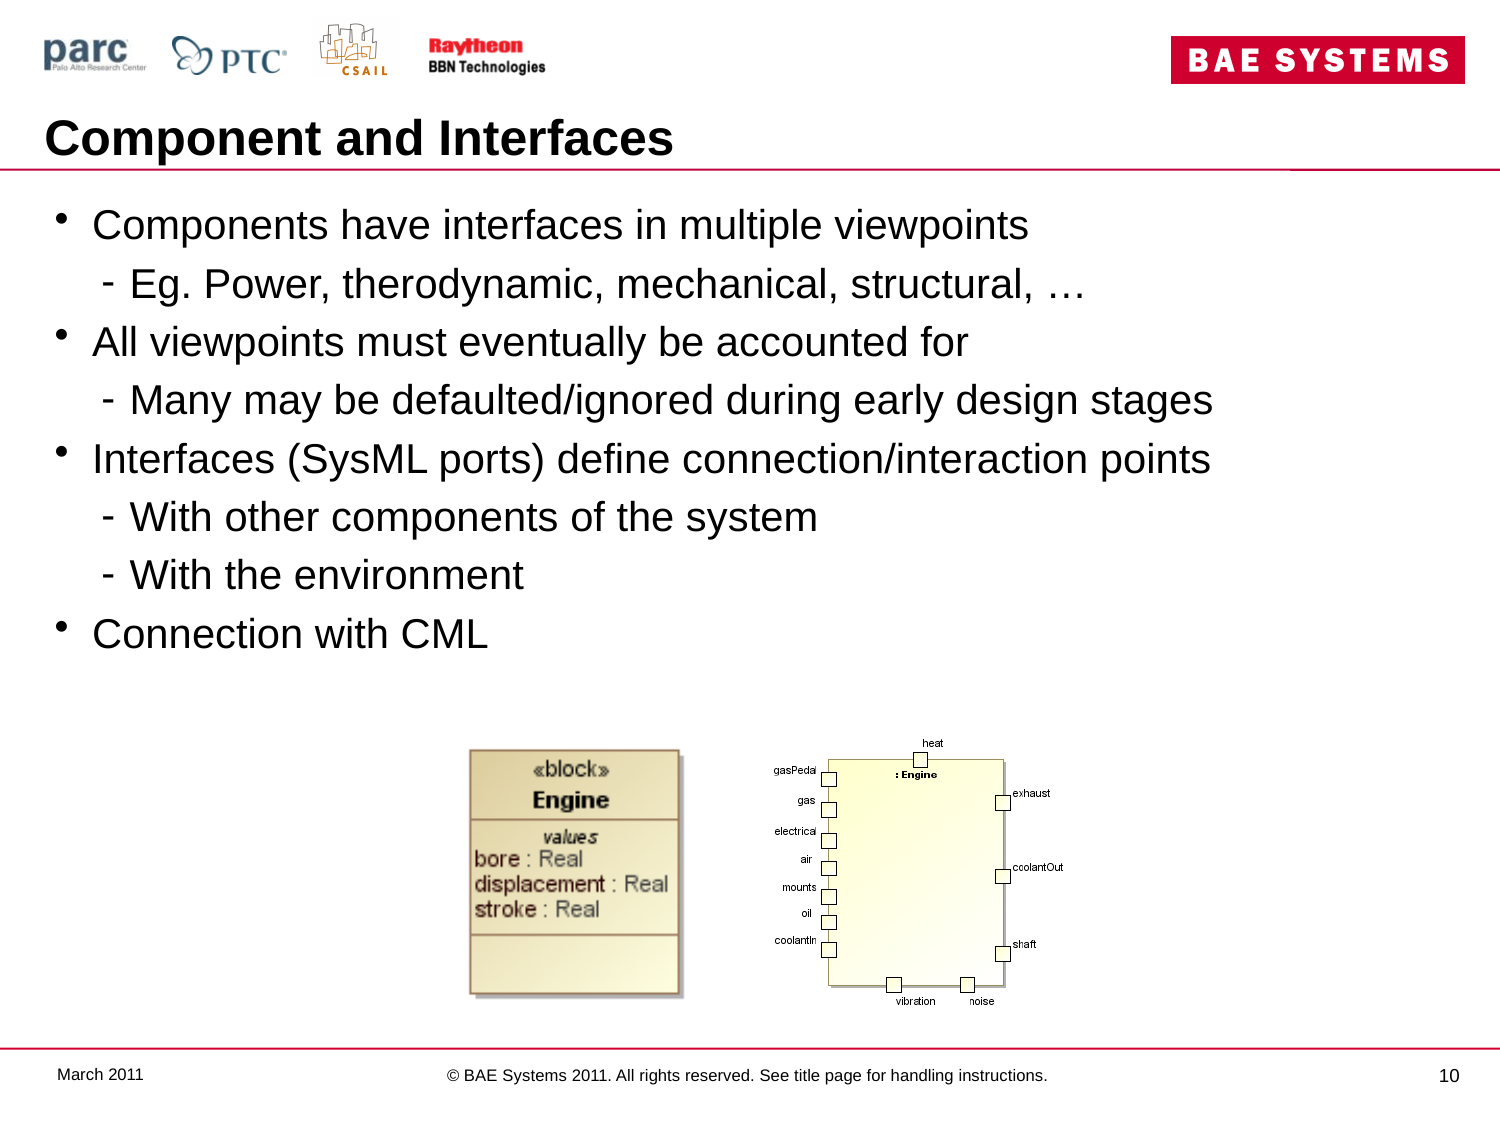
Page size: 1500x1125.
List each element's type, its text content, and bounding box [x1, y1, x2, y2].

slide_number 10 [1124, 1055, 1476, 1109]
list Components have interfaces in multiple viewpoints Eg. Power, therodynamic, mechanical, structural, … All viewpoints must eventually be accounted for Many may be defaulted/ignored during early design stages Interfaces (SysML ports) define connection/interaction points With other components of the system With the environment Connection with CML [39, 190, 1459, 1038]
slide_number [41, 1055, 393, 1112]
picture [44, 39, 147, 71]
title Component and Interfaces [44, 73, 1405, 168]
footer © BAE Systems 2011. All rights reserved. See title page for handling instructions. [374, 1057, 1122, 1112]
picture [423, 30, 551, 73]
picture [764, 727, 1074, 1017]
picture [311, 17, 399, 73]
picture [1171, 36, 1465, 84]
picture [172, 36, 287, 73]
picture [448, 729, 700, 1014]
